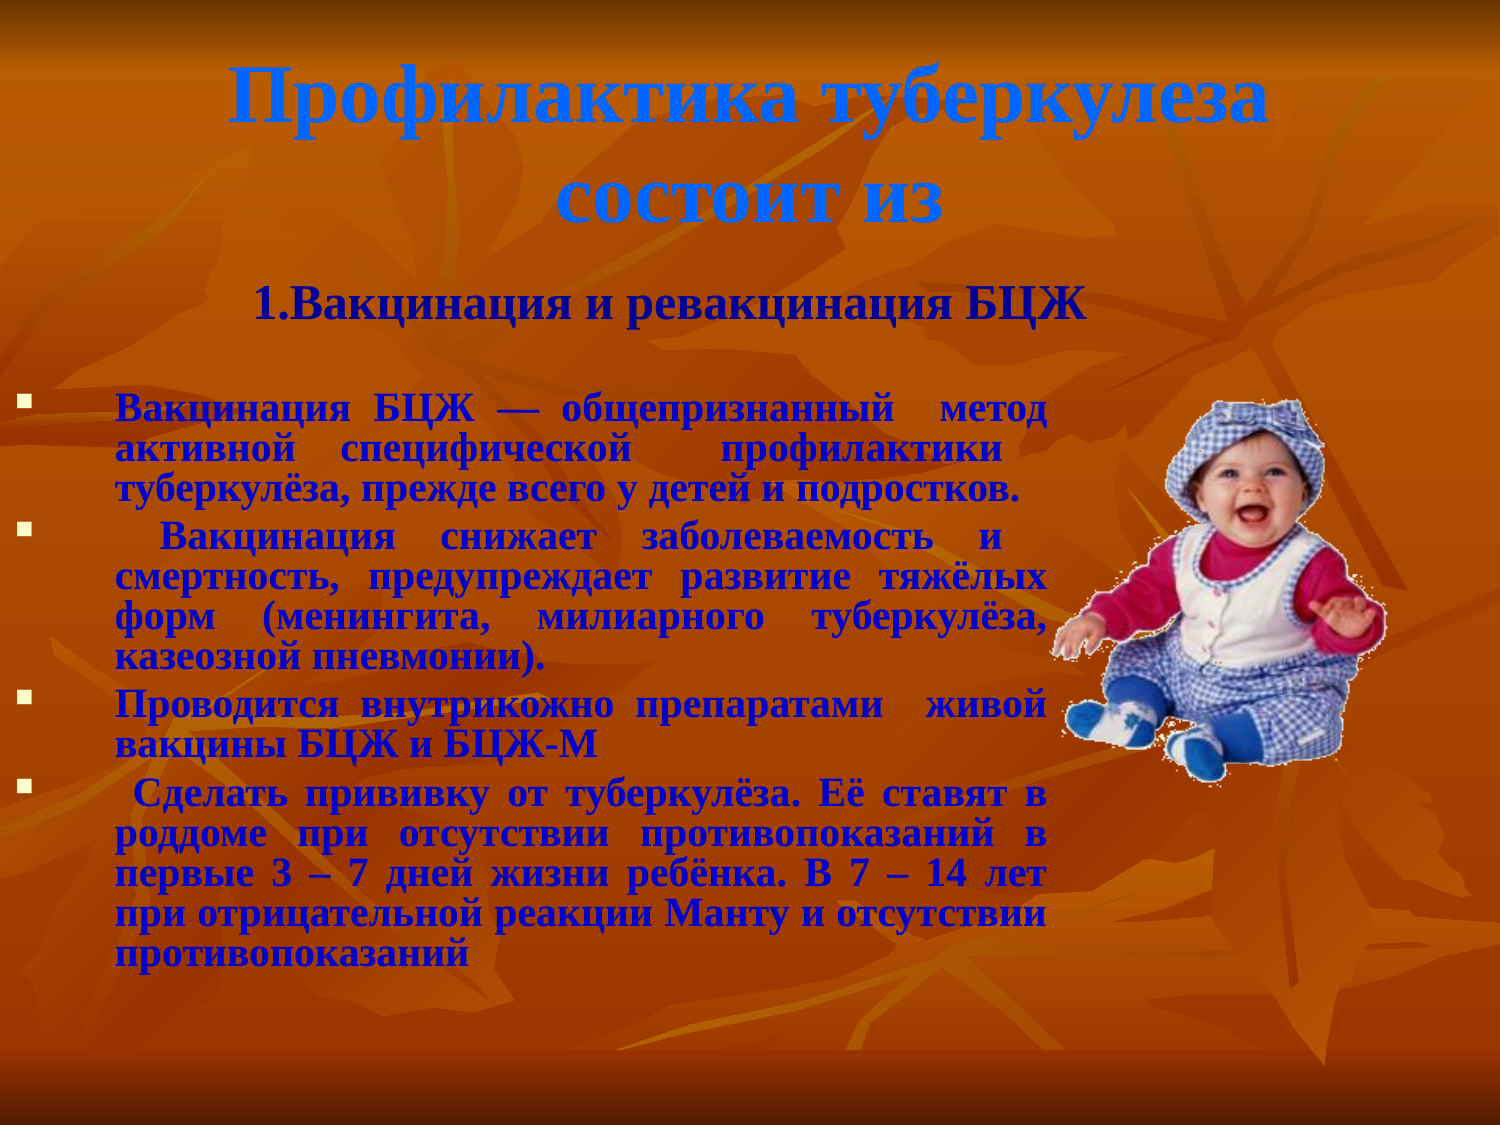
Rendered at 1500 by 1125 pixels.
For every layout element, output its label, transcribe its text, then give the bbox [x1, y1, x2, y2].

title Профилактика туберкулеза состоит из [74, 45, 1426, 234]
text_box 1.Вакцинация и ревакцинация БЦЖ [237, 262, 1313, 338]
list Вакцинация БЦЖ — общепризнанный метод активной специфической профилактики туберкулёза, прежде всего у детей и подростков. Вакцинация снижает заболеваемость и смертность, предупреждает развитие тяжёлых форм (менингита, милиарного туберкулёза, казеозной пневмонии). Проводится внутрикожно препаратами живой вакцины БЦЖ и БЦЖ-М Сделать прививку от туберкулёза. Её ставят в роддоме при отсутствии противопоказаний в первые 3 – 7 дней жизни ребёнка. В 7 – 14 лет при отрицательной реакции Манту и отсутствии противопоказаний [0, 381, 1063, 1038]
picture [962, 349, 1500, 826]
